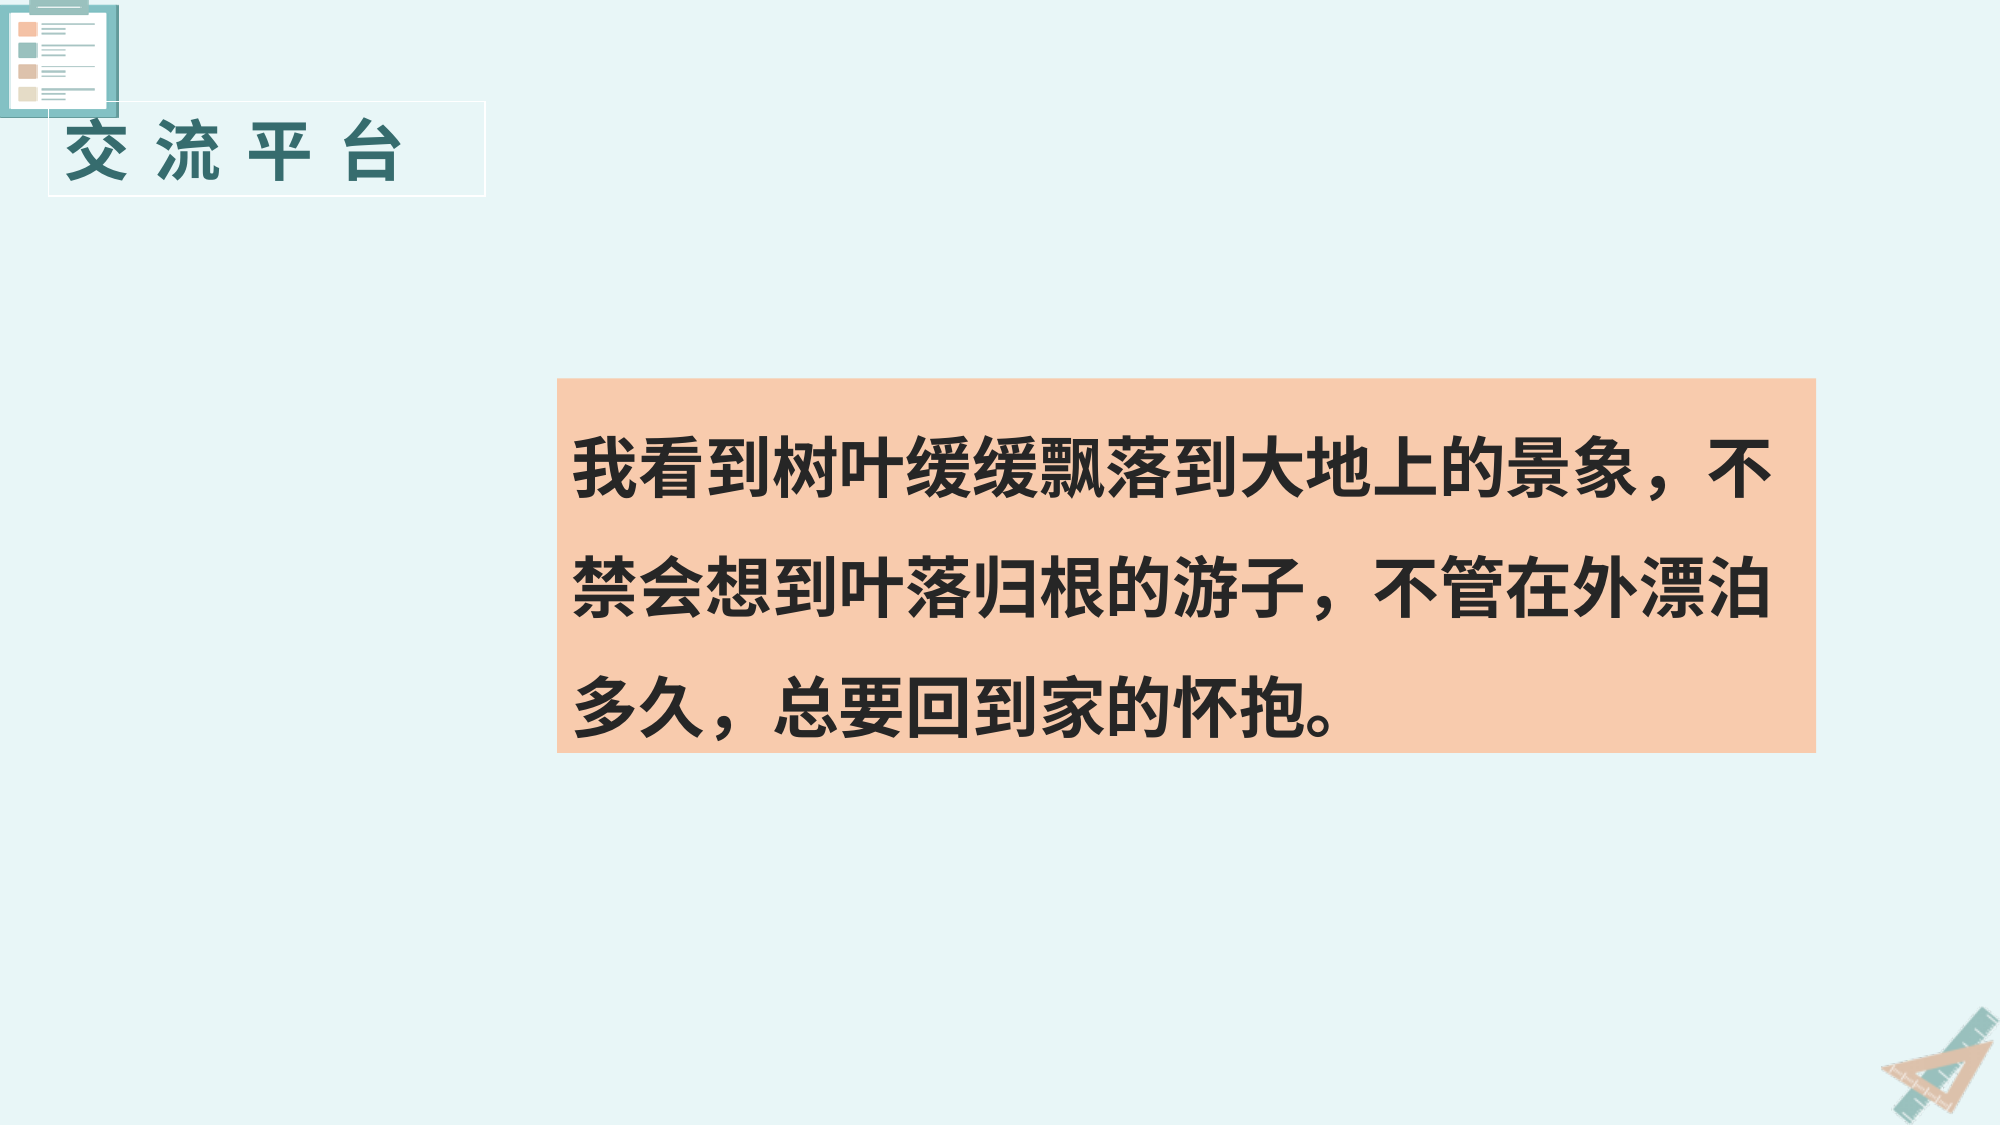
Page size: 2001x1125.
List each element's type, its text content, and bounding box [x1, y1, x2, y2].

picture [1881, 1006, 2000, 1125]
picture [0, 0, 119, 119]
text_box 我看到树叶缓缓飘落到大地上的景象，不禁会想到叶落归根的游子，不管在外漂泊多久，总要回到家的怀抱。 [557, 378, 1817, 753]
text_box 交流平台 [48, 101, 486, 196]
